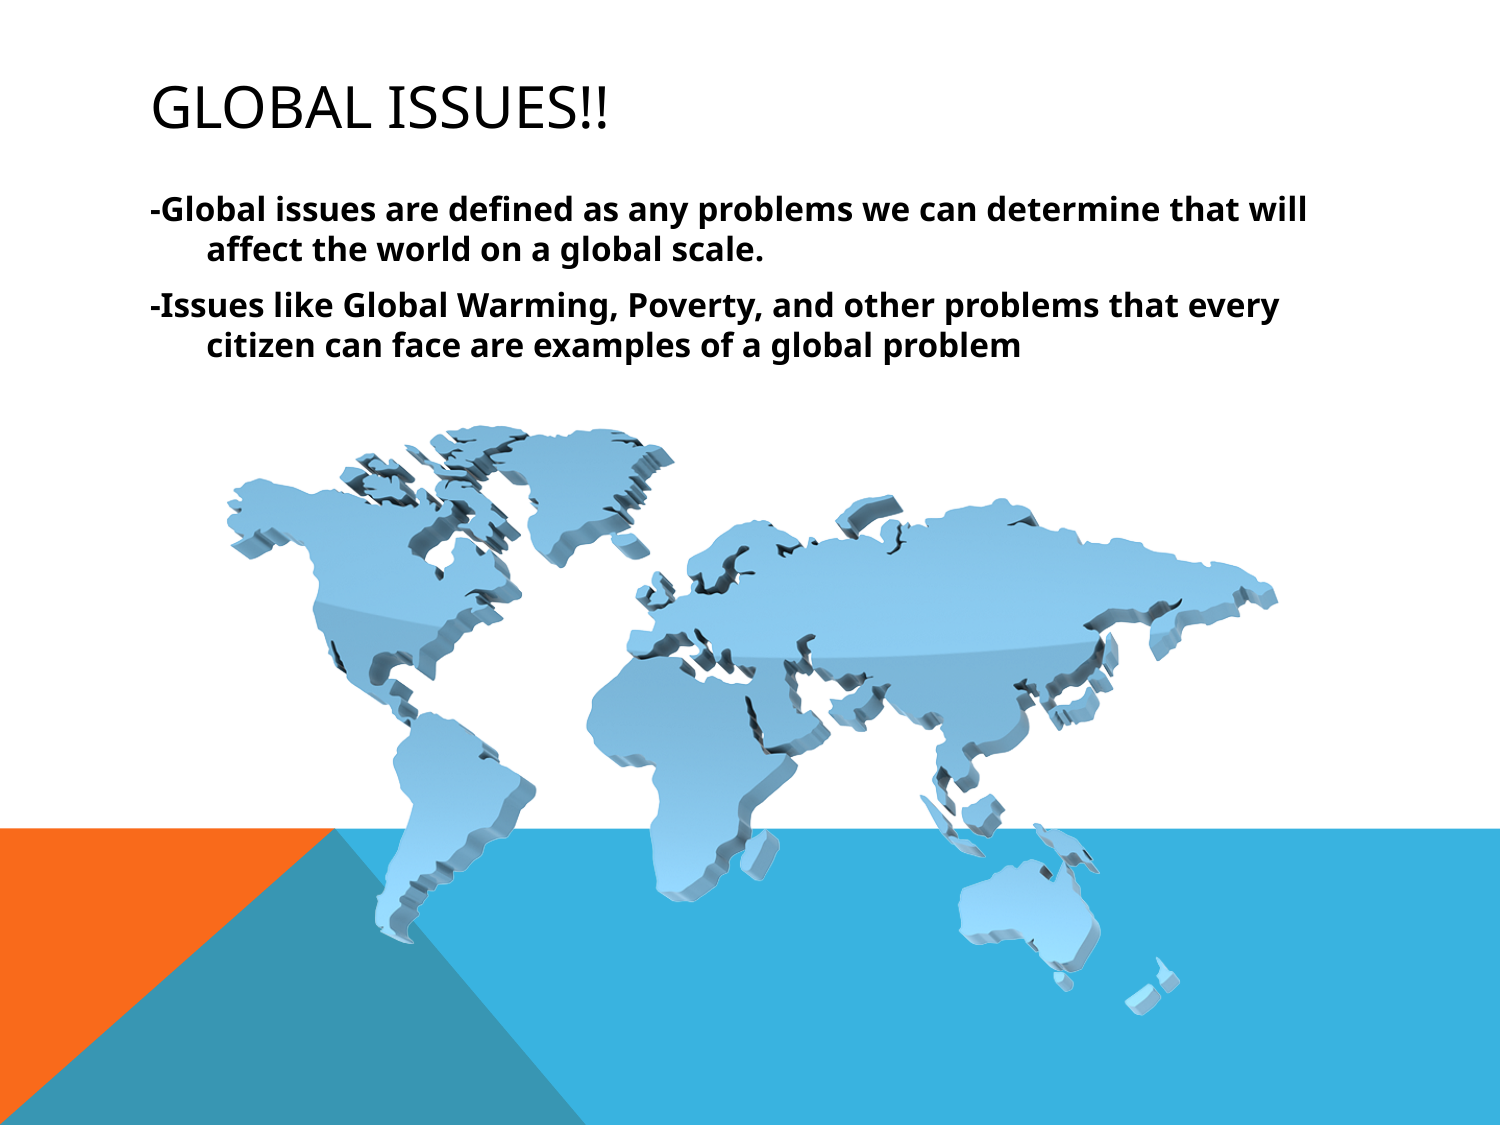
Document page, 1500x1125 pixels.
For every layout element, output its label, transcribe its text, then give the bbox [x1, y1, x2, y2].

title Global issues!! [135, 60, 1369, 150]
picture [224, 424, 1280, 1017]
list -Global issues are defined as any problems we can determine that will affect the world on a global scale. -Issues like Global Warming, Poverty, and other problems that every citizen can face are examples of a global problem [135, 180, 1369, 768]
